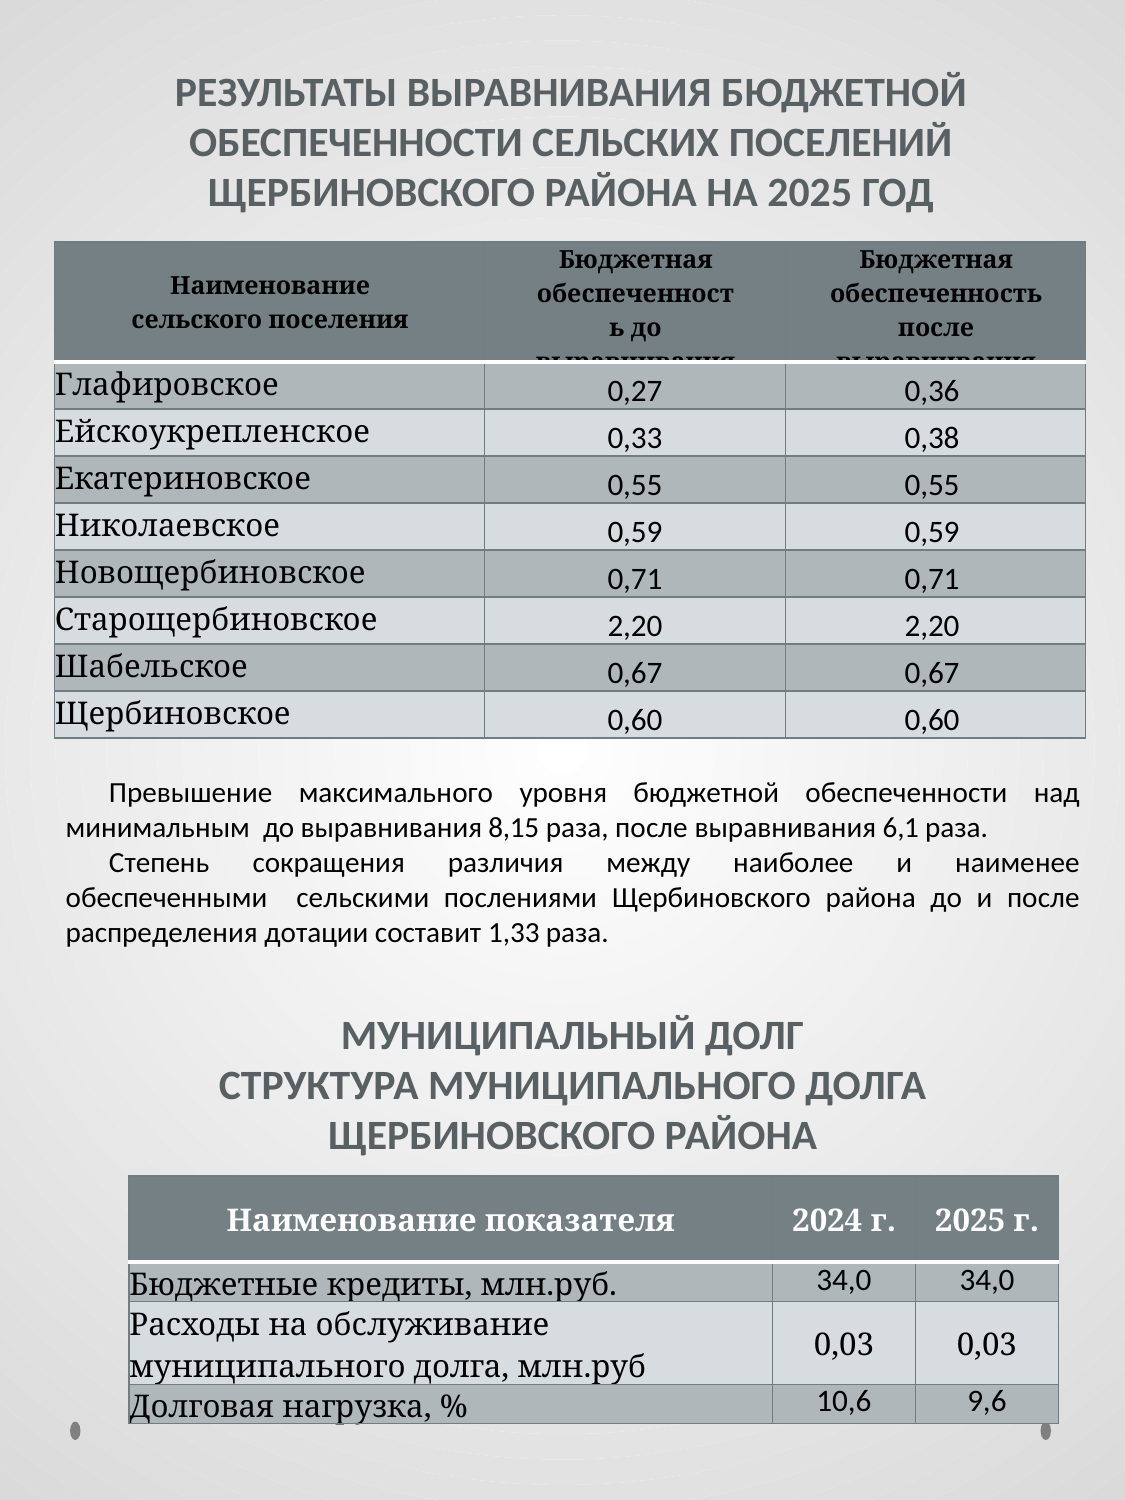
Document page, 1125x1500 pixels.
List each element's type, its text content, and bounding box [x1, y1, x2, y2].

table_cell Расходы на обслуживание муниципального долга, млн.руб [130, 1302, 772, 1384]
table_cell 9,6 [916, 1385, 1058, 1423]
table_header 2024 г. [773, 1177, 915, 1260]
table_cell 34,0 [773, 1264, 915, 1301]
table_cell 0,27 [485, 364, 785, 408]
table_cell 10,6 [773, 1385, 915, 1423]
table_cell 0,67 [786, 645, 1085, 690]
table_cell Николаевское [55, 504, 484, 549]
table_cell 0,36 [786, 364, 1085, 408]
table_cell 34,0 [916, 1264, 1058, 1301]
table_cell 0,71 [485, 551, 785, 596]
table_cell 0,59 [485, 504, 785, 549]
table_cell Екатериновское [55, 457, 484, 502]
table_cell 0,03 [773, 1302, 915, 1384]
table_cell 0,55 [485, 457, 785, 502]
table_cell Ейскоукрепленское [55, 410, 484, 455]
table_cell Новощербиновское [55, 551, 484, 596]
table_cell Шабельское [55, 645, 484, 690]
table_cell 0,55 [786, 457, 1085, 502]
table_cell 0,67 [485, 645, 785, 690]
table_cell 0,38 [786, 410, 1085, 455]
table_cell 0,59 [786, 504, 1085, 549]
table_cell 0,71 [786, 551, 1085, 596]
table_cell 2,20 [786, 598, 1085, 643]
table_cell Щербиновское [55, 692, 484, 737]
table_cell Долговая нагрузка, % [130, 1385, 772, 1423]
table_cell 0,60 [485, 692, 785, 737]
table_cell 0,33 [485, 410, 785, 455]
table_header Бюджетная обеспеченность после выравнивания [786, 243, 1085, 360]
table_cell 0,03 [916, 1302, 1058, 1384]
text_box РЕЗУЛЬТАТЫ ВЫРАВНИВАНИЯ БЮДЖЕТНОЙ ОБЕСПЕЧЕННОСТИ СЕЛЬСКИХ ПОСЕЛЕНИЙ ЩЕРБИНОВСКОГО РАЙОНА НА 2025 ГОД [58, 64, 1083, 216]
table_header Бюджетная обеспеченность до выравнивания [485, 243, 785, 360]
table_header Наименование показателя [130, 1177, 772, 1260]
table_cell Бюджетные кредиты, млн.руб. [130, 1264, 772, 1301]
table_header 2025 г. [916, 1177, 1058, 1260]
table_cell Старощербиновское [55, 598, 484, 643]
table_cell 0,60 [786, 692, 1085, 737]
table_header Наименование сельского поселения [55, 243, 484, 360]
table_cell 2,20 [485, 598, 785, 643]
table_cell Глафировское [55, 364, 484, 408]
text_box Превышение максимального уровня бюджетной обеспеченности над минимальным до выравнивания 8,15 раза, после выравнивания 6,1 раза. Степень сокращения различия между наиболее и наименее обеспеченными сельскими послениями Щербиновского района до и после распределения дотации составит 1,33 раза. МУНИЦИПАЛЬНЫЙ ДОЛГ СТРУКТУРА МУНИЦИПАЛЬНОГО ДОЛГА ЩЕРБИНОВСКОГО РАЙОНА [63, 773, 1081, 1158]
